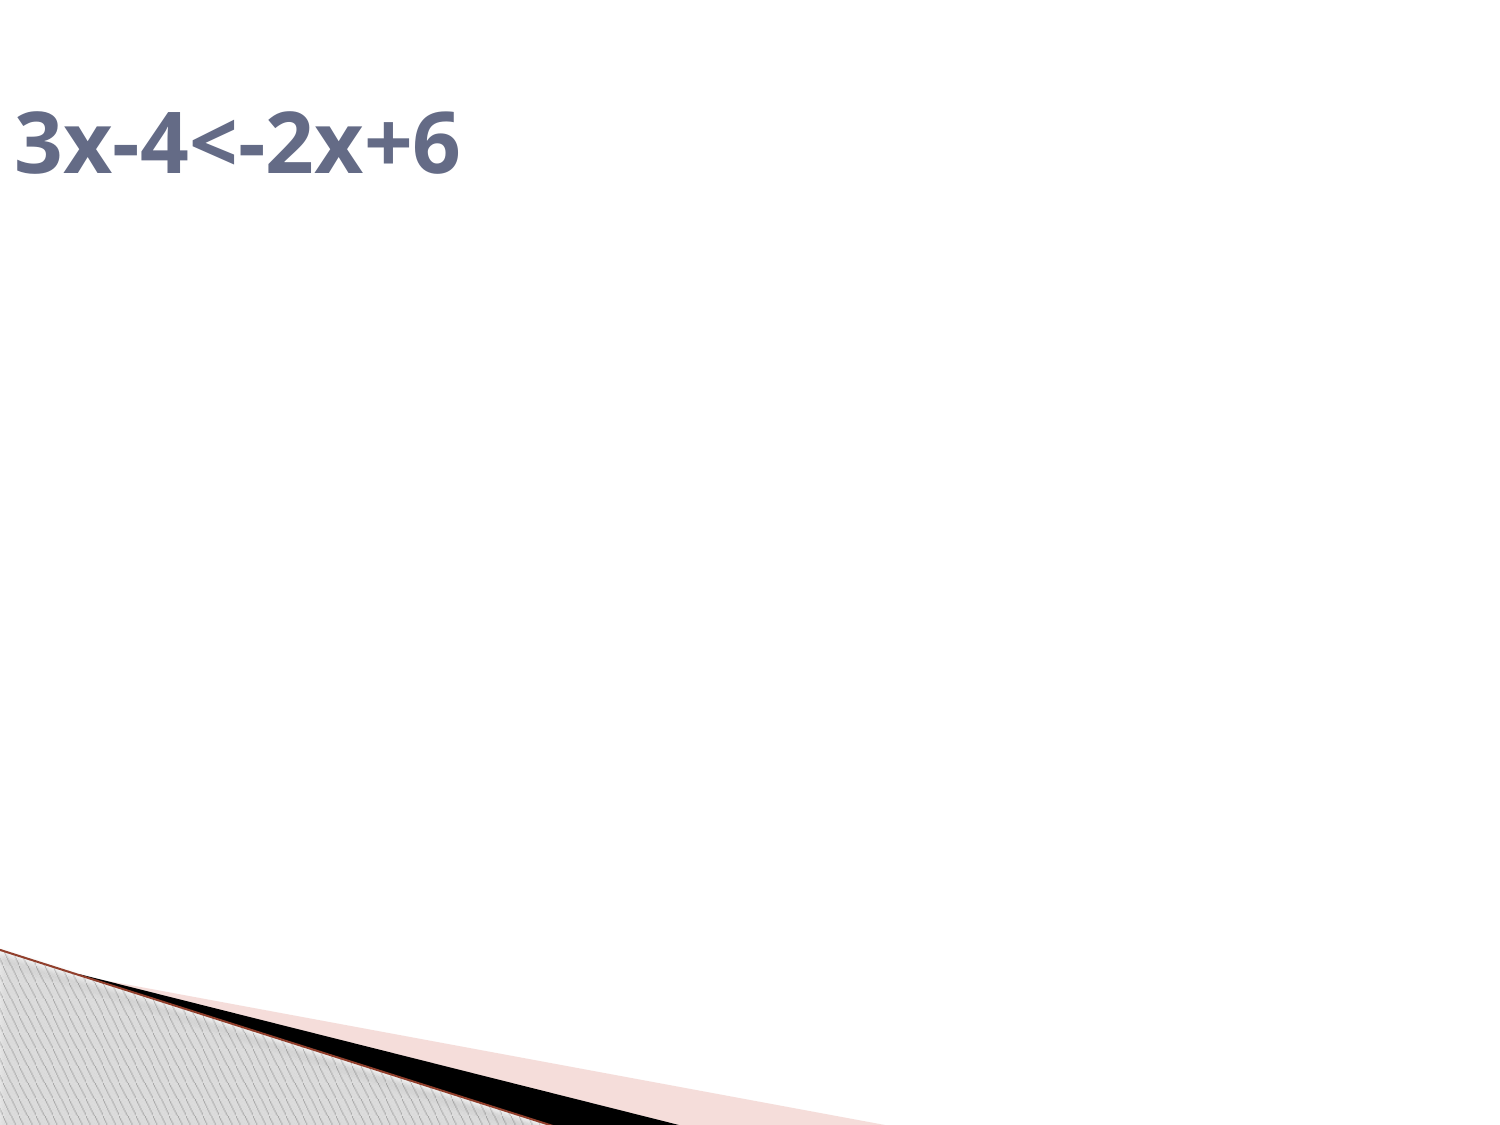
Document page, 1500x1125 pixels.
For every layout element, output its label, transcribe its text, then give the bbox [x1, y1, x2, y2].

title 3x-4<-2x+6 [0, 45, 1350, 233]
